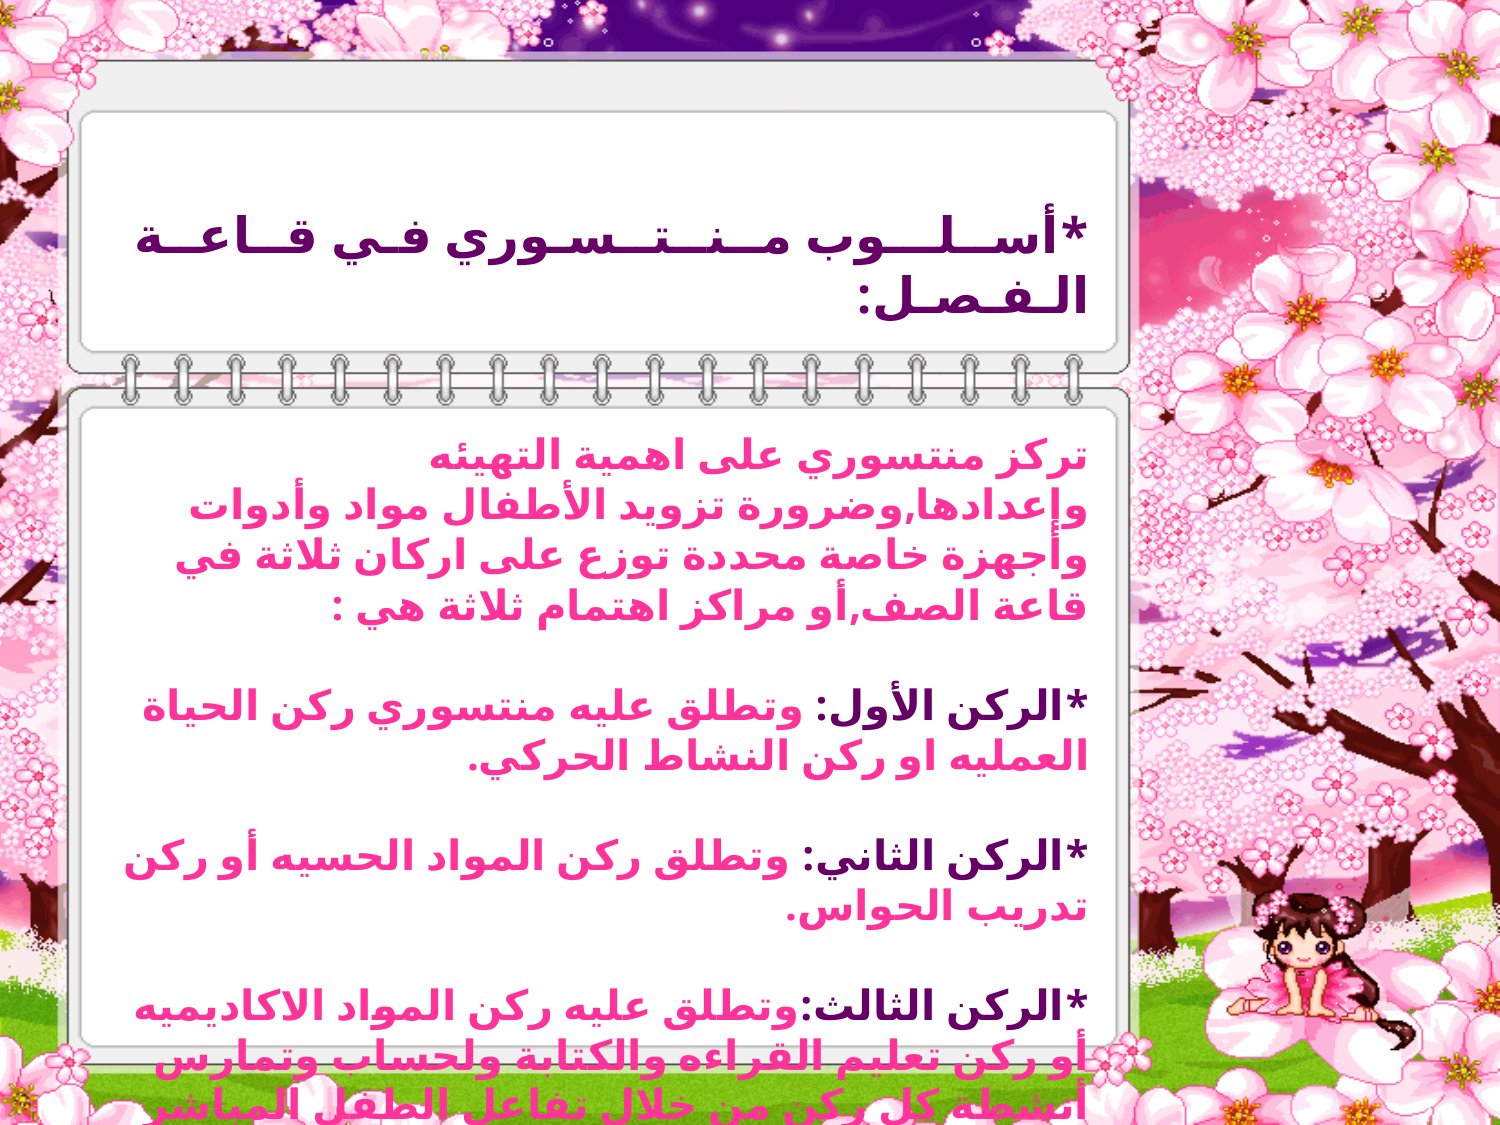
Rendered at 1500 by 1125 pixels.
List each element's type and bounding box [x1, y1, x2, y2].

list [0, 0, 1500, 1125]
